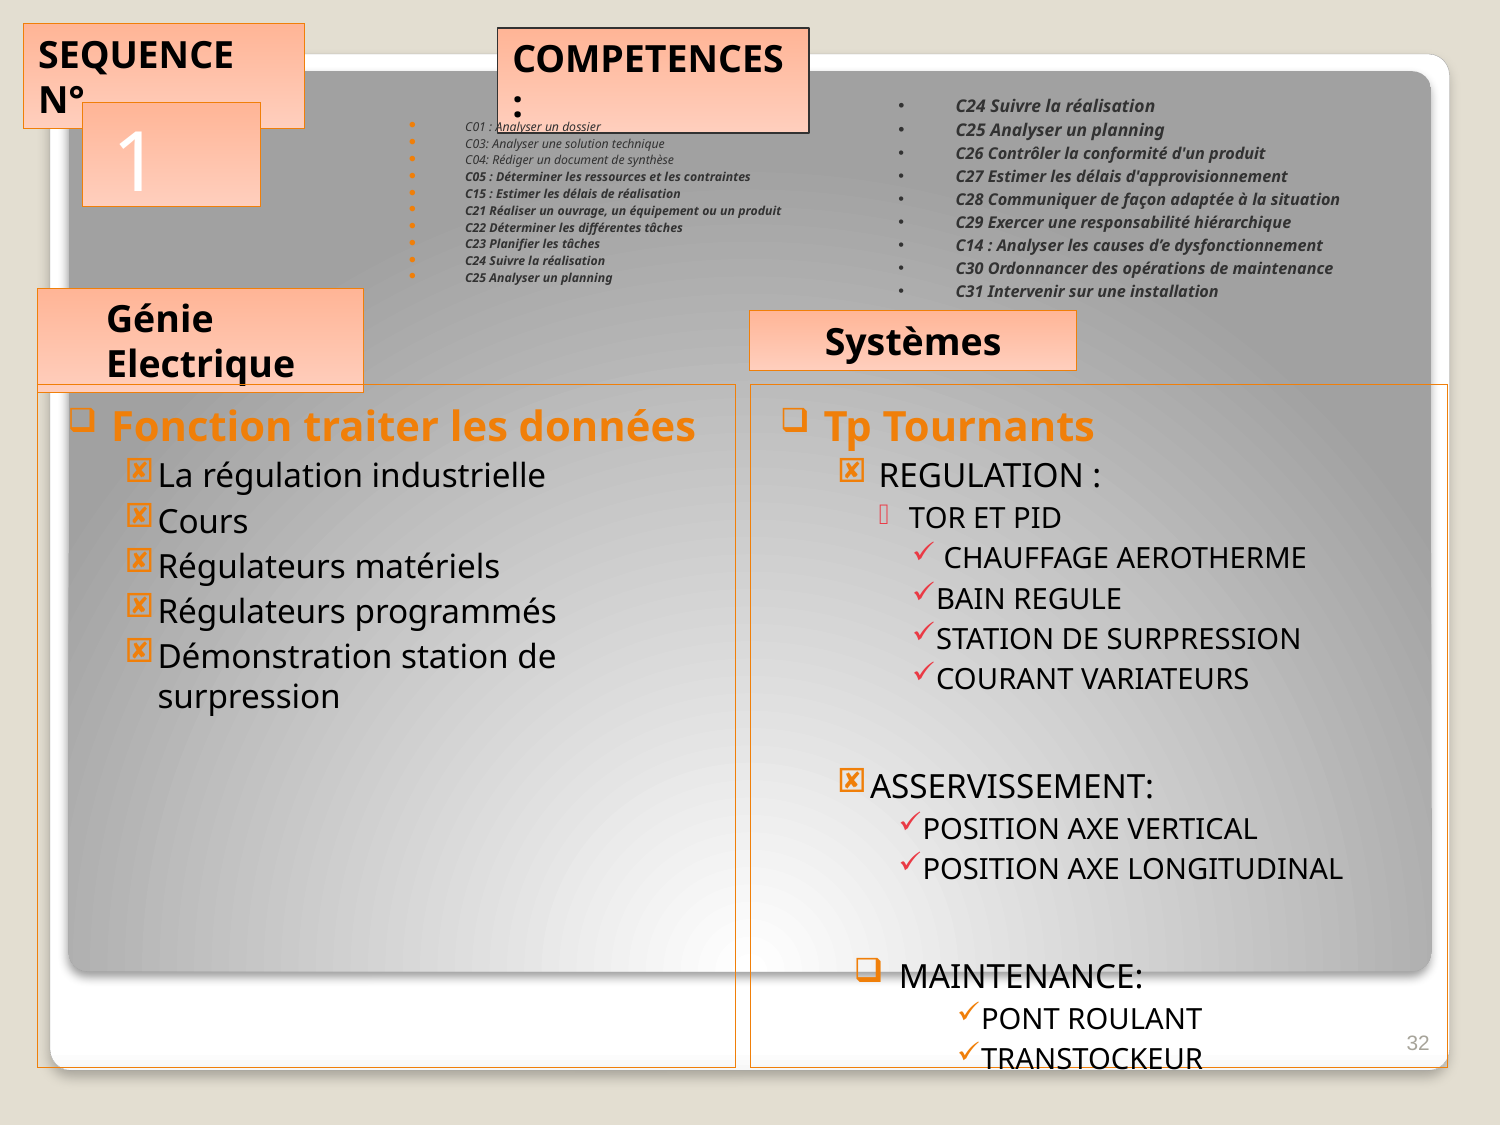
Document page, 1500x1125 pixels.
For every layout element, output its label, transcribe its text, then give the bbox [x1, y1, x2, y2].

list Tp Tournants REGULATION : TOR ET PID CHAUFFAGE AEROTHERME BAIN REGULE STATION DE SURPRESSION COURANT VARIATEURS ASSERVISSEMENT: POSITION AXE VERTICAL POSITION AXE LONGITUDINAL MAINTENANCE: PONT ROULANT TRANSTOCKEUR [750, 384, 1448, 1068]
slide_number 32 [1369, 1002, 1445, 1063]
list Fonction traiter les données La régulation industrielle Cours Régulateurs matériels Régulateurs programmés Démonstration station de surpression [37, 384, 736, 1068]
list C01 : Analyser un dossier C03: Analyser une solution technique C04: Rédiger un document de synthèse C05 : Déterminer les ressources et les contraintes C15 : Estimer les délais de réalisation C21 Réaliser un ouvrage, un équipement ou un produit C22 Déterminer les différentes tâches C23 Planifier les tâches C24 Suivre la réalisation C25 Analyser un planning [378, 87, 883, 296]
list 1 [82, 102, 261, 207]
text_box C24 Suivre la réalisation C25 Analyser un planning C26 Contrôler la conformité d'un produit C27 Estimer les délais d'approvisionnement C28 Communiquer de façon adaptée à la situation C29 Exercer une responsabilité hiérarchique C14 : Analyser les causes d’e dysfonctionnement C30 Ordonnancer des opérations de maintenance C31 Intervenir sur une installation [883, 87, 1463, 311]
